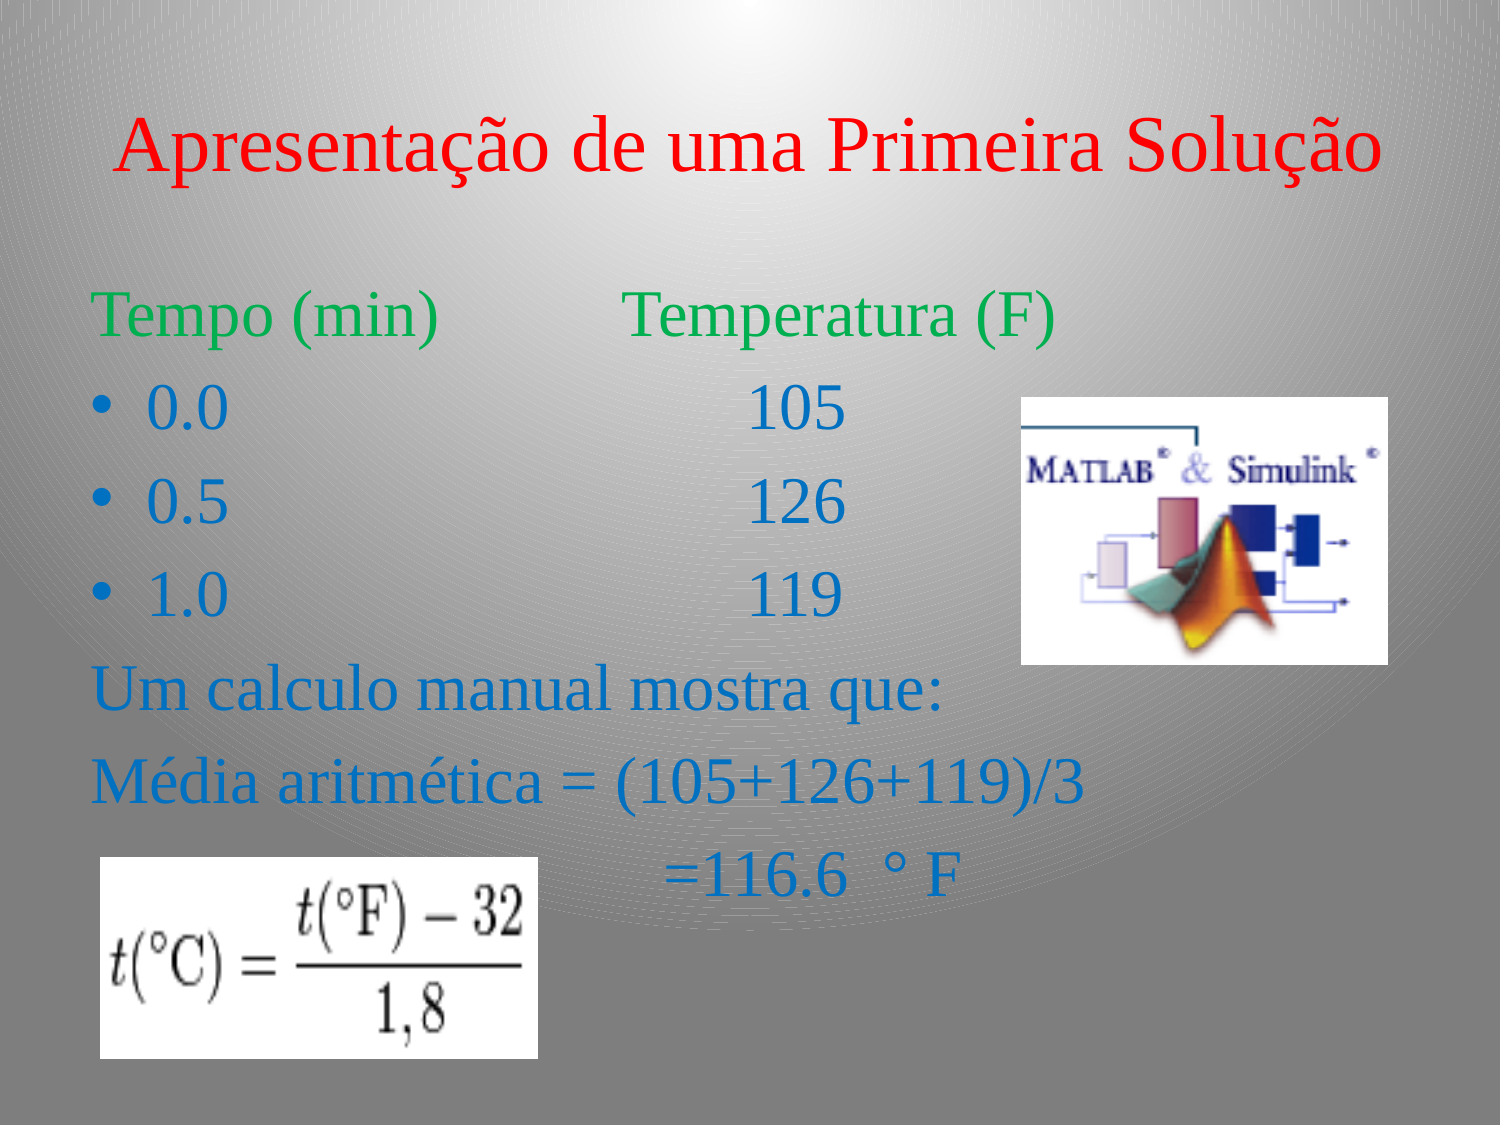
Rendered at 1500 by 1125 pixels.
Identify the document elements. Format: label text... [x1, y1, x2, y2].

title Apresentação de uma Primeira Solução [75, 45, 1425, 233]
picture [100, 857, 538, 1059]
picture [1021, 396, 1389, 665]
list Tempo (min) Temperatura (F) 0.0 105 0.5 126 1.0 119 Um calculo manual mostra que: Média aritmética = (105+126+119)/3 =116.6 ° F [75, 262, 1425, 1005]
